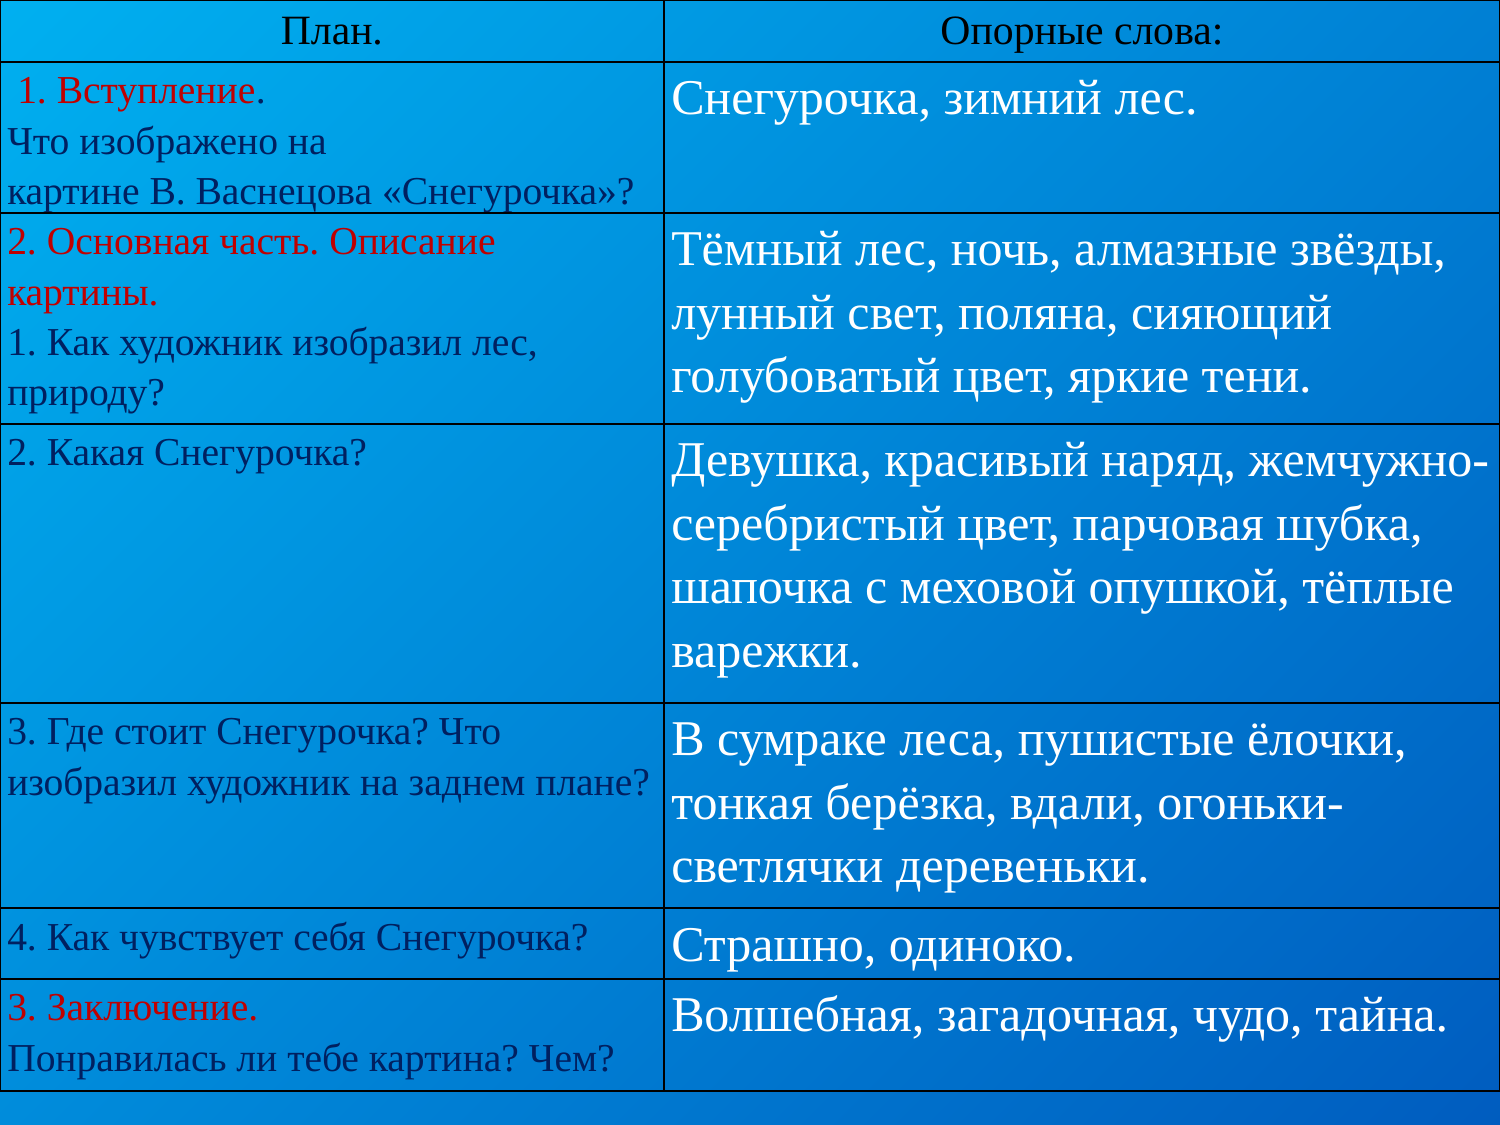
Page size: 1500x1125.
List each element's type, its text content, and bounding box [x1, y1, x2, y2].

table_cell 2. Какая Снегурочка? [1, 425, 663, 702]
table_cell Девушка, красивый наряд, жемчужно-серебристый цвет, парчовая шубка, шапочка с меховой опушкой, тёплые варежки. [665, 425, 1499, 702]
table_cell 2. Основная часть. Описание картины. 1. Как художник изобразил лес, природу? [1, 214, 663, 423]
table_header План. [1, 1, 663, 61]
table_cell Страшно, одиноко. [665, 909, 1499, 978]
table_cell Волшебная, загадочная, чудо, тайна. [665, 980, 1499, 1090]
table_cell В сумраке леса, пушистые ёлочки, тонкая берёзка, вдали, огоньки-светлячки деревеньки. [665, 704, 1499, 907]
table_cell 3. Где стоит Снегурочка? Что изобразил художник на заднем плане? [1, 704, 663, 907]
table_cell 4. Как чувствует себя Снегурочка? [1, 909, 663, 978]
table_cell 3. Заключение. Понравилась ли тебе картина? Чем? [1, 980, 663, 1090]
table_cell 1. Вступление. Что изображено на картине В. Васнецова «Снегурочка»? [1, 63, 663, 212]
table_header Опорные слова: [665, 1, 1499, 61]
table_cell Тёмный лес, ночь, алмазные звёзды, лунный свет, поляна, сияющий голубоватый цвет, яркие тени. [665, 214, 1499, 423]
table_cell Снегурочка, зимний лес. [665, 63, 1499, 212]
